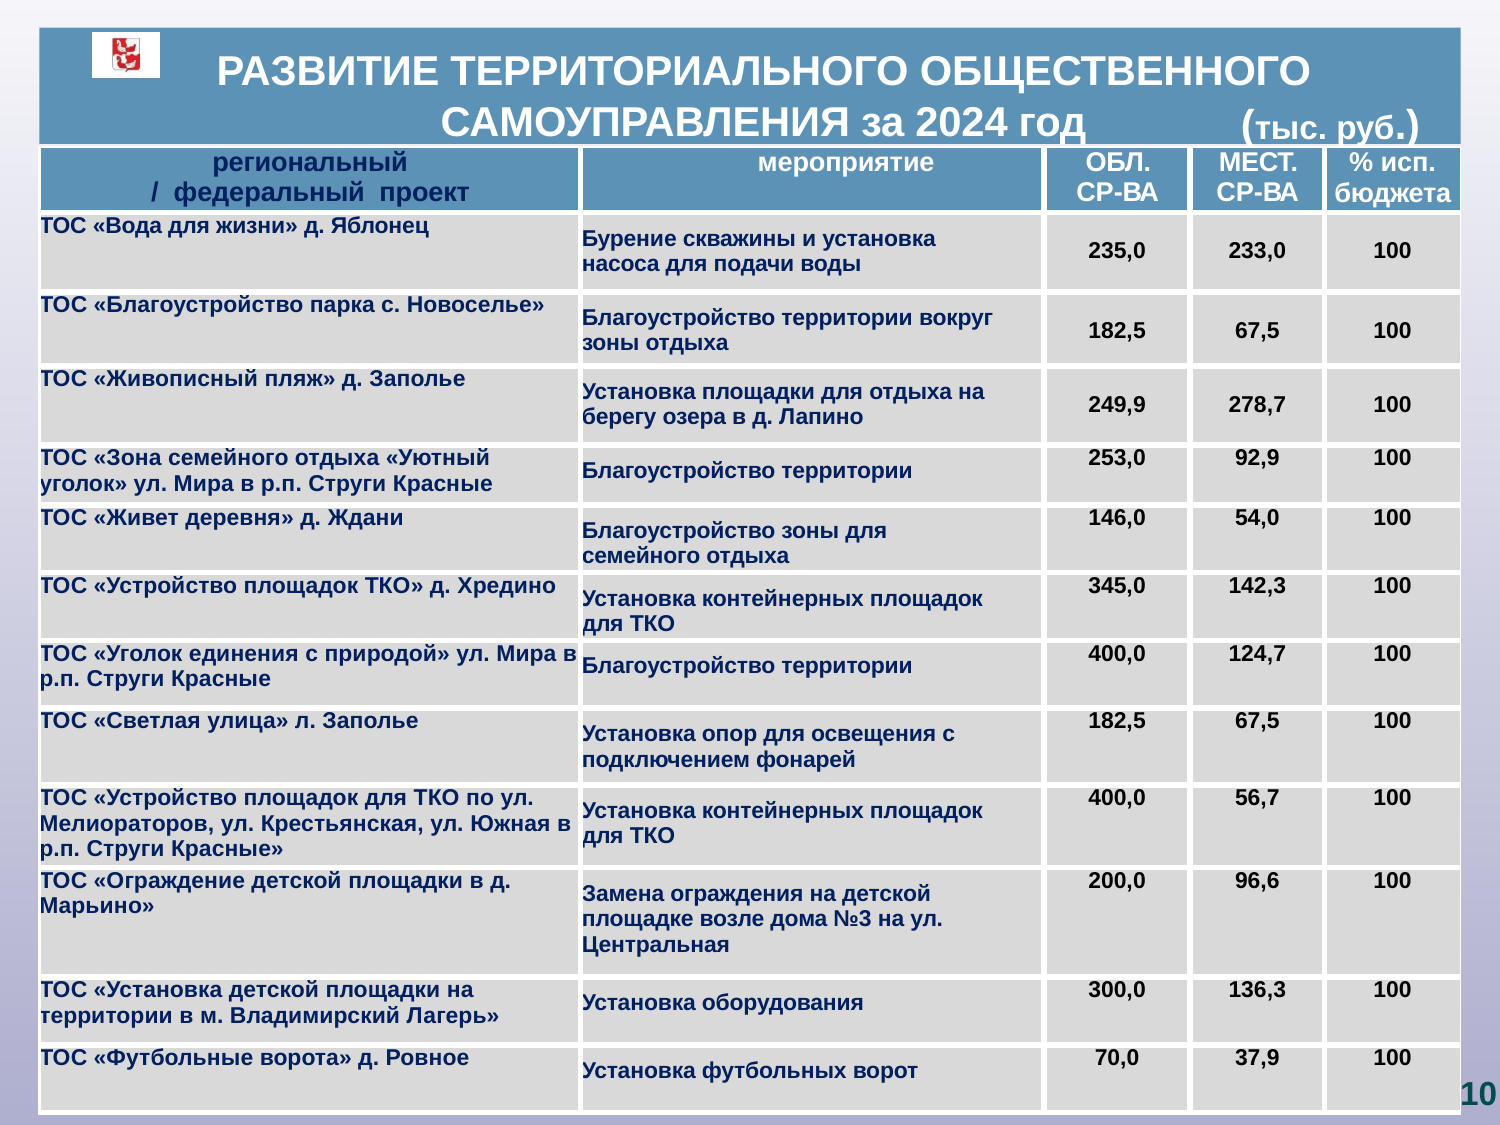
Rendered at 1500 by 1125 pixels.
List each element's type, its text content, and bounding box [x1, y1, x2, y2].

table_cell 100 [1327, 980, 1460, 1042]
table_cell Замена ограждения на детской площадке возле дома №3 на ул. Центральная [583, 870, 1041, 974]
table_cell Благоустройство территории [583, 448, 1041, 502]
table_cell 37,9 [1193, 1048, 1322, 1110]
table_cell Благоустройство территории [583, 643, 1041, 705]
table_cell ТОС «Вода для жизни» д. Яблонец [41, 215, 578, 289]
table_cell 100 [1327, 870, 1460, 974]
table_cell 235,0 [1047, 215, 1187, 289]
table_header мероприятие [583, 148, 1041, 210]
table_header % исп. бюджета [1327, 148, 1460, 210]
table_cell 124,7 [1193, 643, 1322, 705]
table_cell 92,9 [1193, 448, 1322, 502]
table_cell 100 [1327, 508, 1460, 570]
table_cell 182,5 [1047, 295, 1187, 363]
table_cell ТОС «Благоустройство парка с. Новоселье» [41, 295, 578, 363]
table_cell Благоустройство территории вокруг зоны отдыха [583, 295, 1041, 363]
table_cell Установка футбольных ворот [583, 1048, 1041, 1110]
table_cell 100 [1327, 711, 1460, 782]
table_cell Установка контейнерных площадок для ТКО [583, 575, 1041, 638]
table_cell 300,0 [1047, 980, 1187, 1042]
table_cell 233,0 [1193, 215, 1322, 289]
table_cell Установка опор для освещения с подключением фонарей [583, 711, 1041, 782]
table_cell ТОС «Зона семейного отдыха «Уютный уголок» ул. Мира в р.п. Струги Красные [41, 448, 578, 502]
table_cell 278,7 [1193, 369, 1322, 442]
table_cell 182,5 [1047, 711, 1187, 782]
table_cell 400,0 [1047, 788, 1187, 865]
table_header ОБЛ. СР-ВА [1047, 148, 1187, 210]
table_cell ТОС «Светлая улица» л. Заполье [41, 711, 578, 782]
table_cell 100 [1327, 1048, 1460, 1110]
table_cell 345,0 [1047, 575, 1187, 638]
table_cell 249,9 [1047, 369, 1187, 442]
table_cell 56,7 [1193, 788, 1322, 865]
text_box [39, 27, 1461, 144]
table_cell 100 [1327, 295, 1460, 363]
table_cell 100 [1327, 448, 1460, 502]
table_cell 54,0 [1193, 508, 1322, 570]
table_cell 96,6 [1193, 870, 1322, 974]
table_cell 67,5 [1193, 711, 1322, 782]
table_cell ТОС «Уголок единения с природой» ул. Мира в р.п. Струги Красные [41, 643, 578, 705]
table_cell ТОС «Живописный пляж» д. Заполье [41, 369, 578, 442]
table_cell 67,5 [1193, 295, 1322, 363]
table_cell 400,0 [1047, 643, 1187, 705]
table_cell 136,3 [1193, 980, 1322, 1042]
table_cell ТОС «Футбольные ворота» д. Ровное [41, 1048, 578, 1110]
table_cell 100 [1327, 788, 1460, 865]
table_cell 100 [1327, 643, 1460, 705]
table_cell 100 [1327, 215, 1460, 289]
table_cell Установка оборудования [583, 980, 1041, 1042]
table_header региональный / федеральный проект [41, 148, 578, 210]
table_header МЕСТ. СР-ВА [1193, 148, 1322, 210]
title РАЗВИТИЕ ТЕРРИТОРИАЛЬНОГО ОБЩЕСТВЕННОГО САМОУПРАВЛЕНИЯ за 2024 год [174, 42, 1350, 146]
table_cell ТОС «Ограждение детской площадки в д. Марьино» [41, 870, 578, 974]
table_cell ТОС «Живет деревня» д. Ждани [41, 508, 578, 570]
table_cell 146,0 [1047, 508, 1187, 570]
table_cell 100 [1327, 575, 1460, 638]
table_cell 200,0 [1047, 870, 1187, 974]
table_cell ТОС «Устройство площадок для ТКО по ул. Мелиораторов, ул. Крестьянская, ул. Южная в р.п. Струги Красные» [41, 788, 578, 865]
table_cell 70,0 [1047, 1048, 1187, 1110]
table_cell ТОС «Установка детской площадки на территории в м. Владимирский Лагерь» [41, 980, 578, 1042]
table_cell 100 [1327, 369, 1460, 442]
table_cell Благоустройство зоны для семейного отдыха [583, 508, 1041, 570]
table_cell 253,0 [1047, 448, 1187, 502]
table_cell 142,3 [1193, 575, 1322, 638]
picture [92, 32, 160, 78]
table_cell ТОС «Устройство площадок ТКО» д. Хредино [41, 575, 578, 638]
text_box (тыс. руб.) [1238, 95, 1461, 146]
table_cell Установка площадки для отдыха на берегу озера в д. Лапино [583, 369, 1041, 442]
table_cell Бурение скважины и установка насоса для подачи воды [583, 215, 1041, 289]
table_cell Установка контейнерных площадок для ТКО [583, 788, 1041, 865]
text_box 10 [1461, 1069, 1500, 1112]
